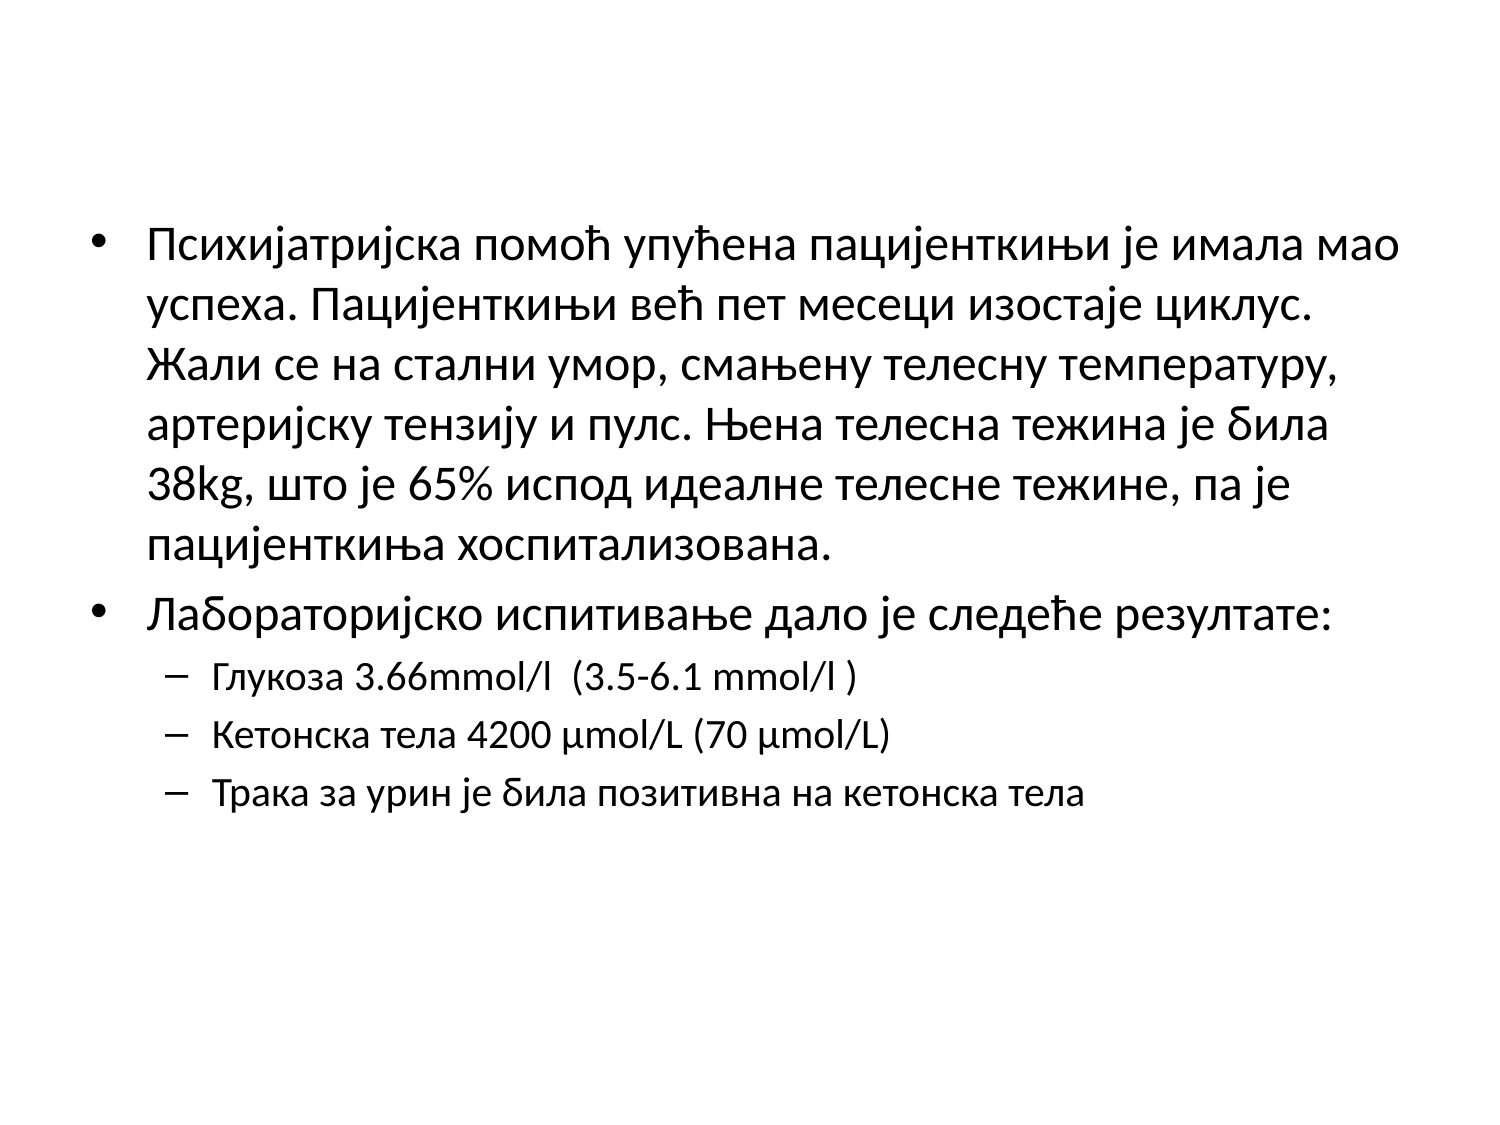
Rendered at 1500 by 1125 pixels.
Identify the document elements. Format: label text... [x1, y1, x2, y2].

list Психијатријска помоћ упућена пацијенткињи је имала мао успеха. Пацијенткињи већ пет месеци изостаје циклус. Жали се на стални умор, смањену телесну температуру, артеријску тензију и пулс. Њена телесна тежина је била 38kg, што је 65% испод идеалне телесне тежине, па је пацијенткиња хоспитализована. Лабораторијско испитивање дало је следеће резултате: Глукоза 3.66mmol/l (3.5-6.1 mmol/l ) Кетонска тела 4200 μmol/L (70 μmol/L) Трака за урин је била позитивна на кетонска тела [75, 62, 1425, 1005]
